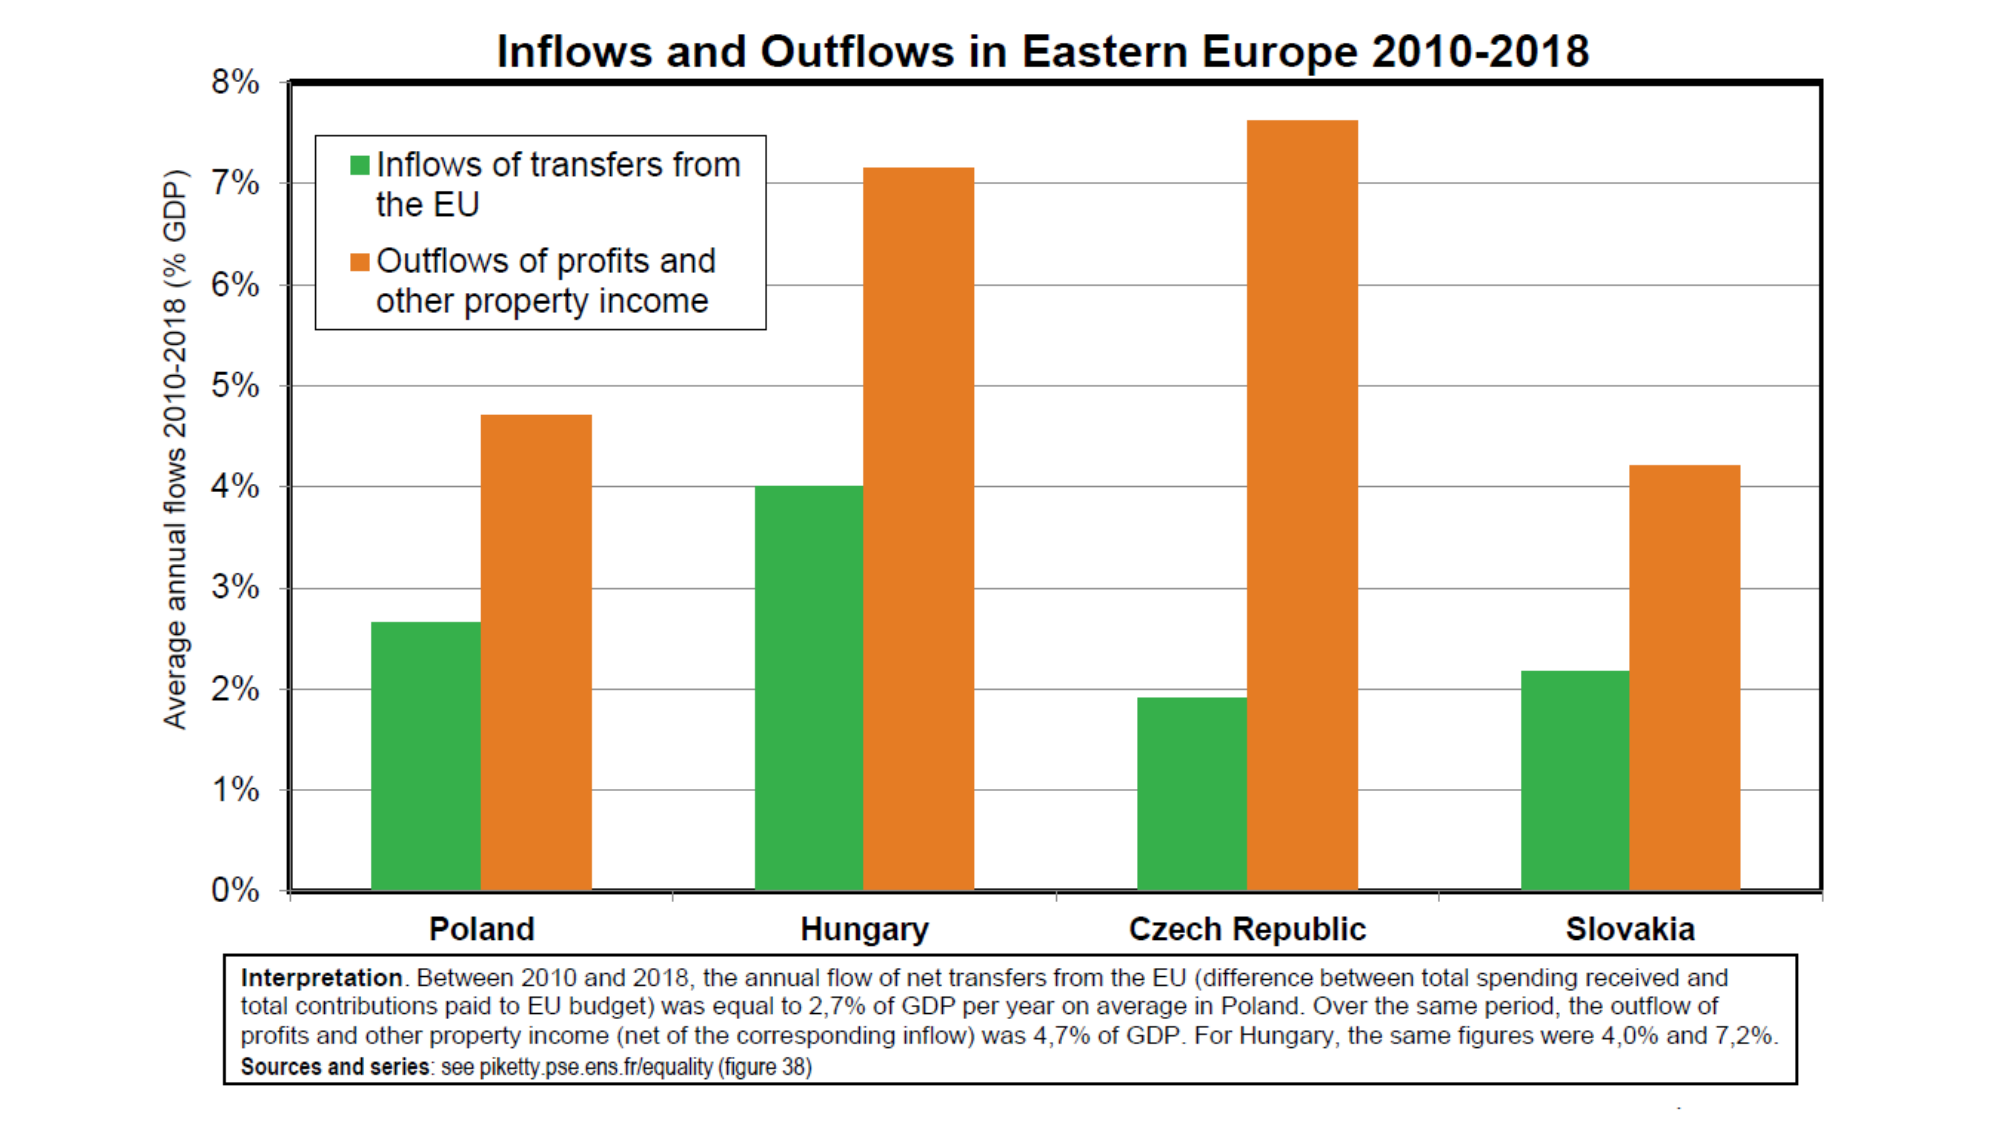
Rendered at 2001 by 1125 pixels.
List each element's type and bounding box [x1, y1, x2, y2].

picture [115, 0, 1885, 1125]
